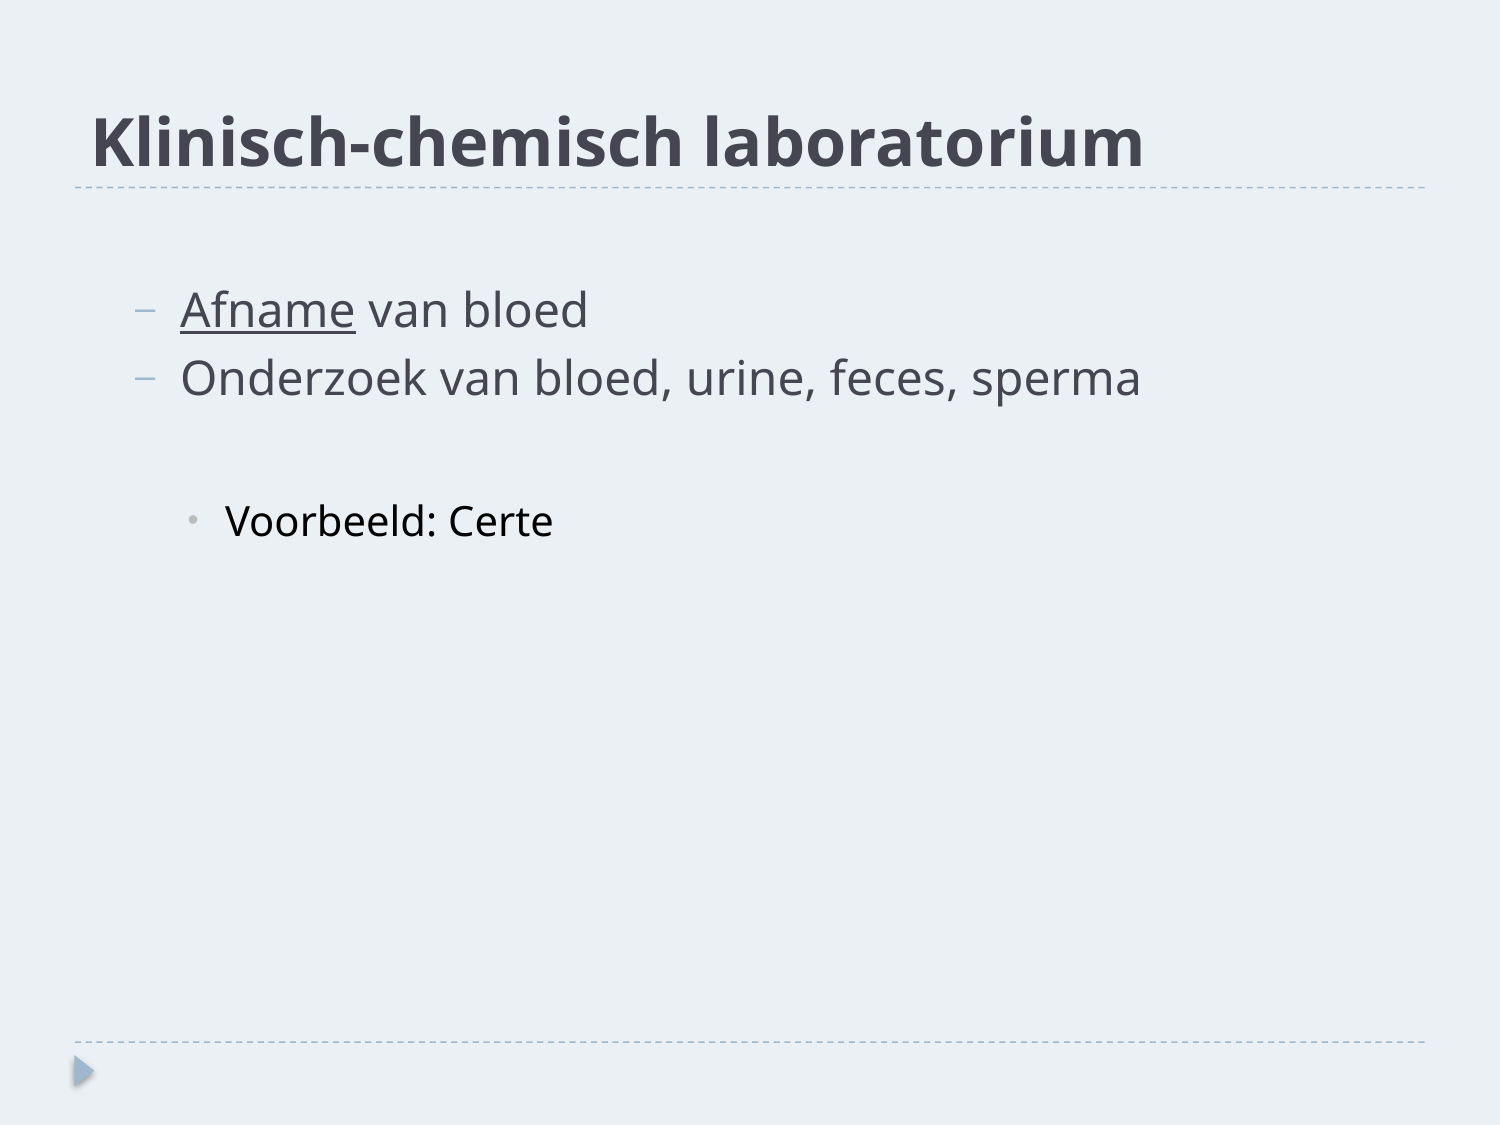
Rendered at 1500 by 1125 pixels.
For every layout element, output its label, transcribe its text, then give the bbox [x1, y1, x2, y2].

list Afname van bloed Onderzoek van bloed, urine, feces, sperma Voorbeeld: Certe [74, 196, 1471, 1036]
title Klinisch-chemisch laboratorium [74, 24, 1426, 188]
